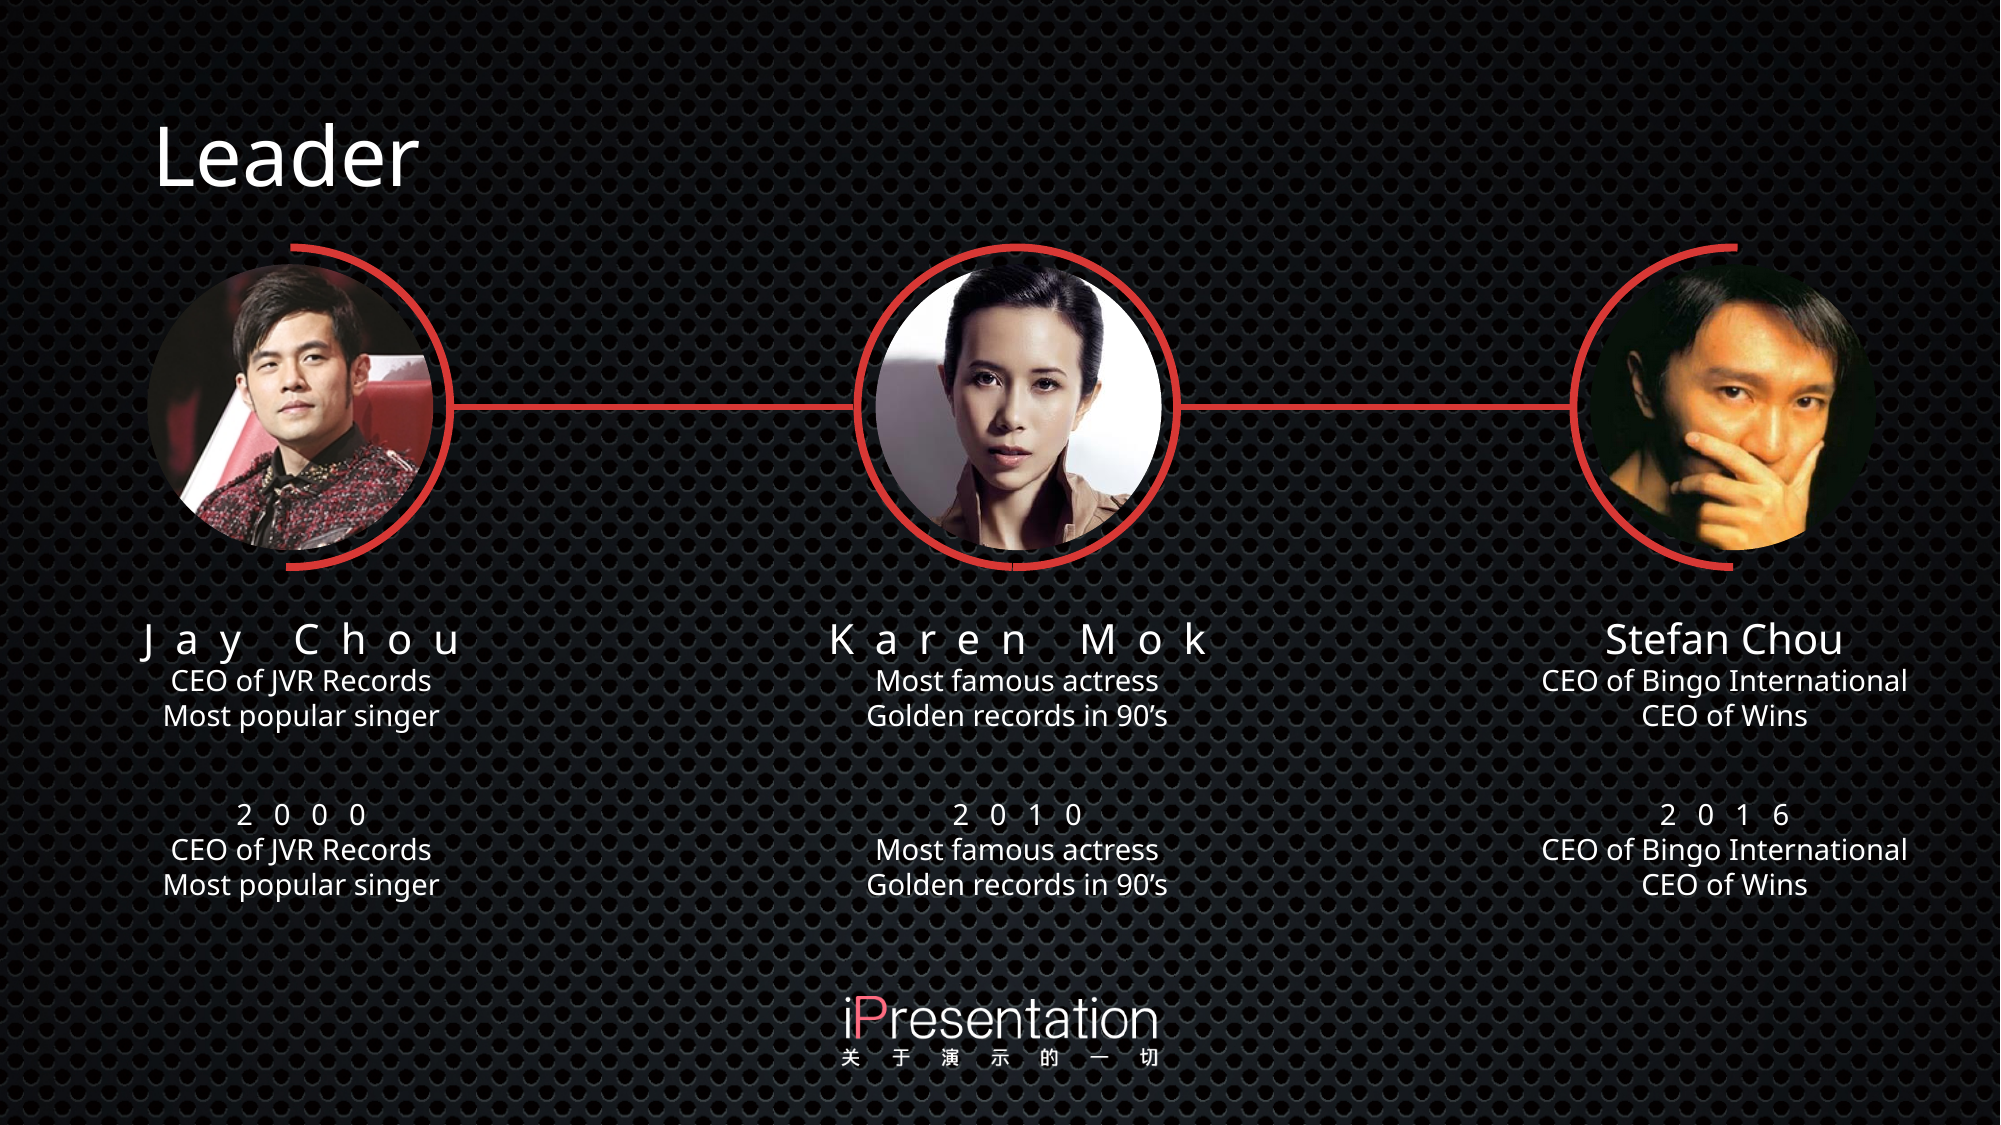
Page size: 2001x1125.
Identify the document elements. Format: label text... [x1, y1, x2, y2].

text_box [284, 242, 456, 573]
text_box 2016 CEO of Bingo International CEO of Wins [1494, 789, 1955, 909]
text_box [852, 242, 1182, 573]
text_box [146, 263, 435, 552]
text_box [1568, 242, 1739, 573]
text_box Jay Chou CEO of JVR Records Most popular singer [71, 605, 532, 740]
text_box Karen Mok Most famous actress Golden records in 90’s [787, 605, 1248, 740]
text_box 2000 CEO of JVR Records Most popular singer [71, 789, 532, 909]
picture [0, 0, 2000, 1125]
text_box Stefan Chou CEO of Bingo International CEO of Wins [1494, 605, 1955, 740]
text_box [1589, 263, 1878, 552]
title Leader [137, 106, 1863, 213]
text_box [874, 263, 1163, 552]
text_box 2010 Most famous actress Golden records in 90’s [787, 789, 1248, 909]
